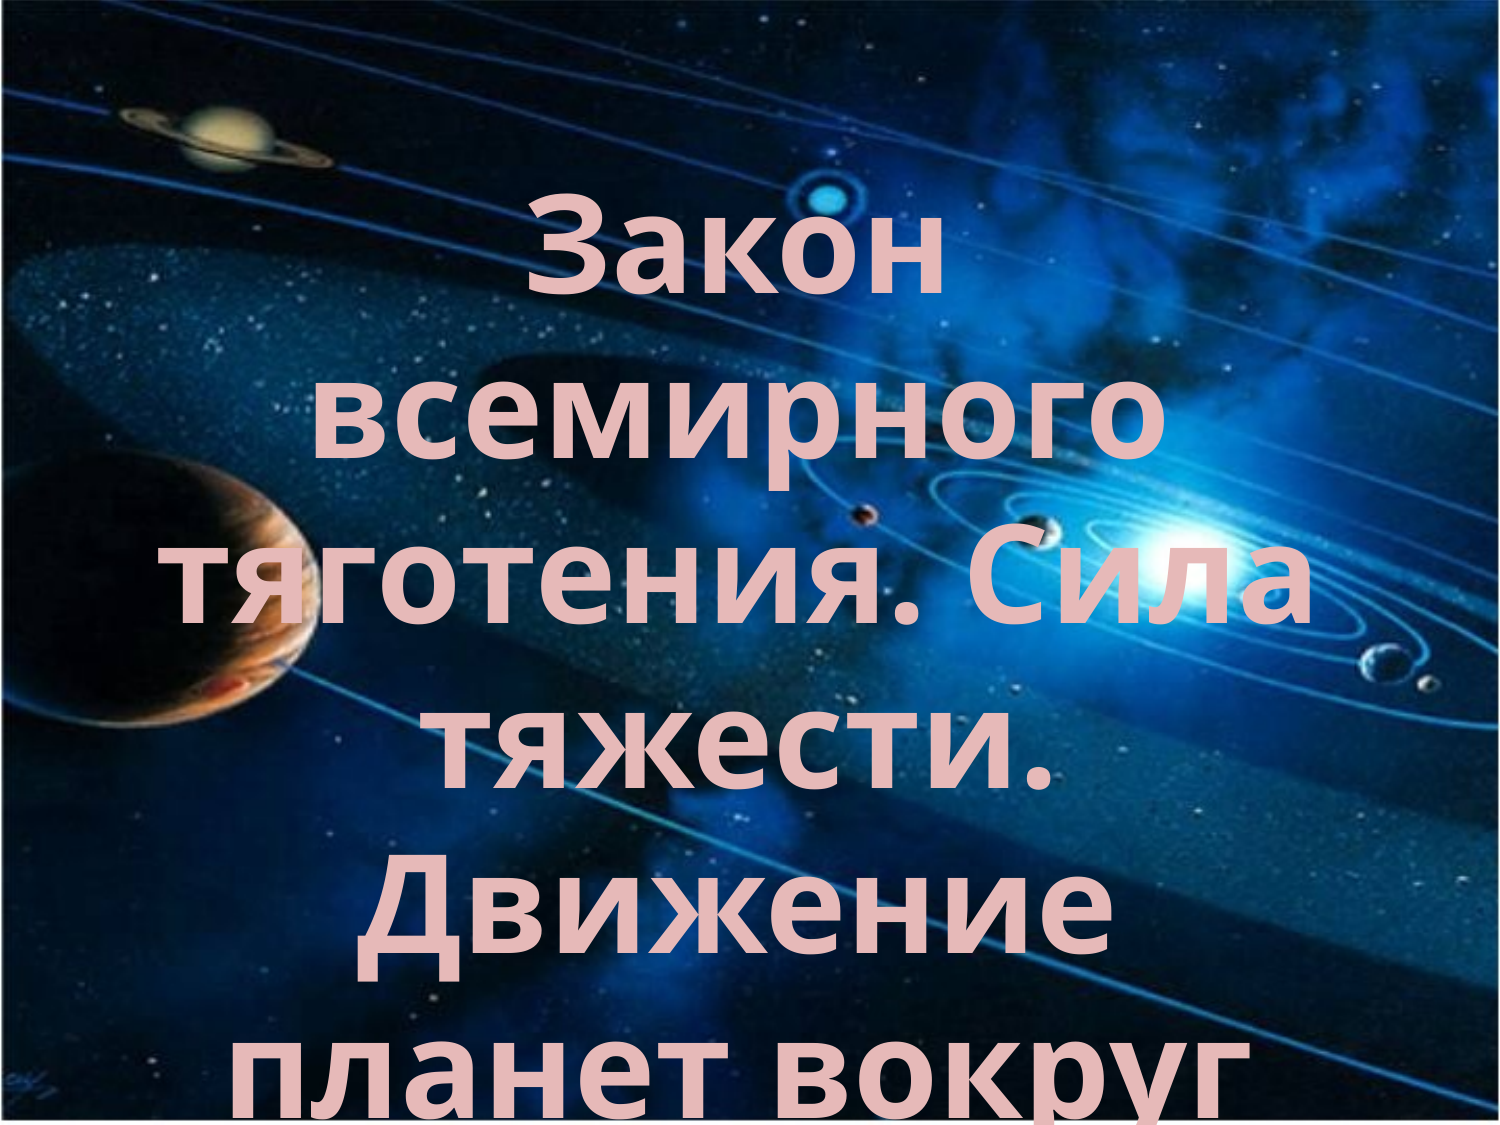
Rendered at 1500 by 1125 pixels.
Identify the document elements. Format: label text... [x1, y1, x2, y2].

picture [0, 0, 1500, 1125]
text_box Закон всемирного тяготения. Сила тяжести. Движение планет вокруг Солнца. [88, 149, 1388, 634]
